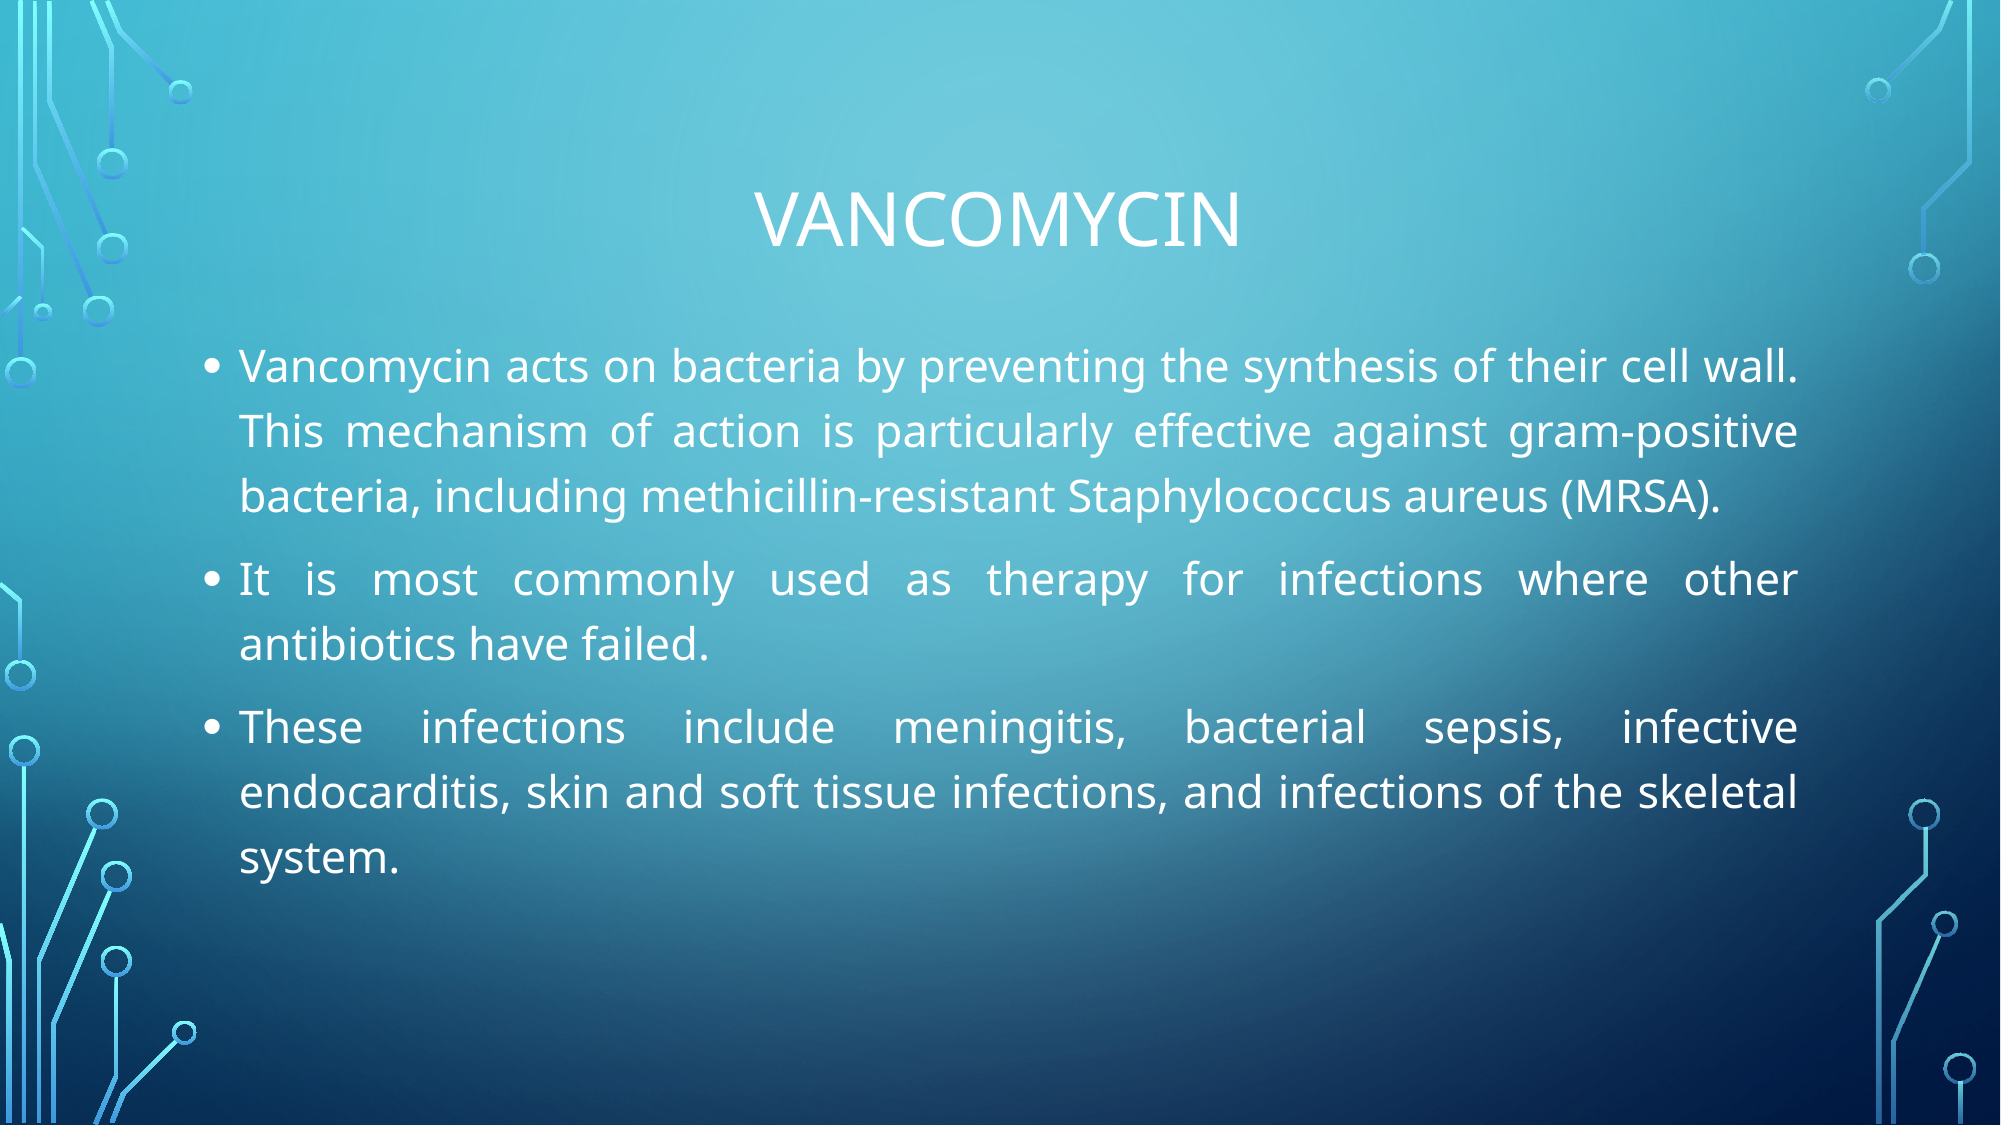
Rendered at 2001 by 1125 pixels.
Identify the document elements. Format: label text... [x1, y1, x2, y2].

list Vancomycin acts on bacteria by preventing the synthesis of their cell wall. This mechanism of action is particularly effective against gram-positive bacteria, including methicillin-resistant Staphylococcus aureus (MRSA). It is most commonly used as therapy for infections where other antibiotics have failed. These infections include meningitis, bacterial sepsis, infective endocarditis, skin and soft tissue infections, and infections of the skeletal system. [187, 319, 1815, 912]
title Vancomycin [187, 101, 1813, 319]
